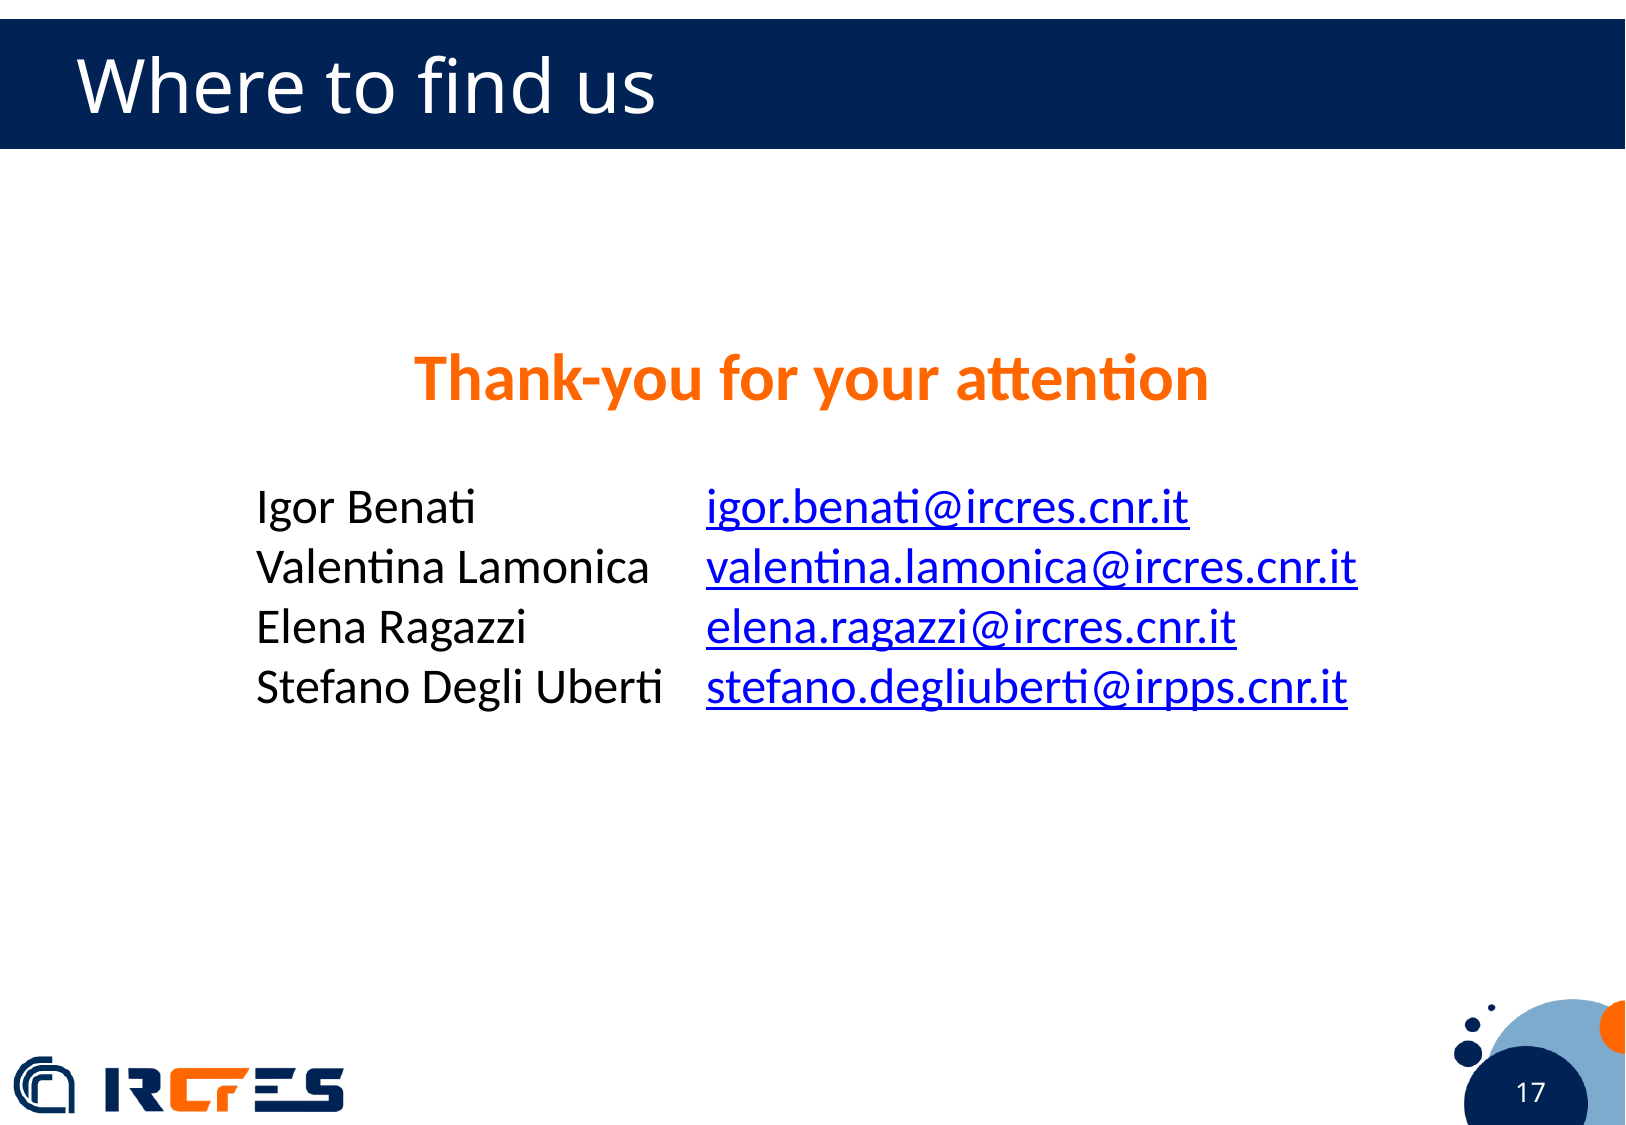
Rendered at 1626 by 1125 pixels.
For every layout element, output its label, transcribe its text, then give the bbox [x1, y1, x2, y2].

text_box Where to find us [61, 30, 673, 136]
picture [103, 1066, 346, 1112]
text_box Thank-you for your attention Igor Benati igor.benati@ircres.cnr.it Valentina Lamonica valentina.lamonica@ircres.cnr.it Elena Ragazzi elena.ragazzi@ircres.cnr.it Stefano Degli Uberti stefano.degliuberti@irpps.cnr.it [241, 326, 1384, 856]
picture [1431, 986, 1625, 1125]
picture [9, 1051, 82, 1118]
